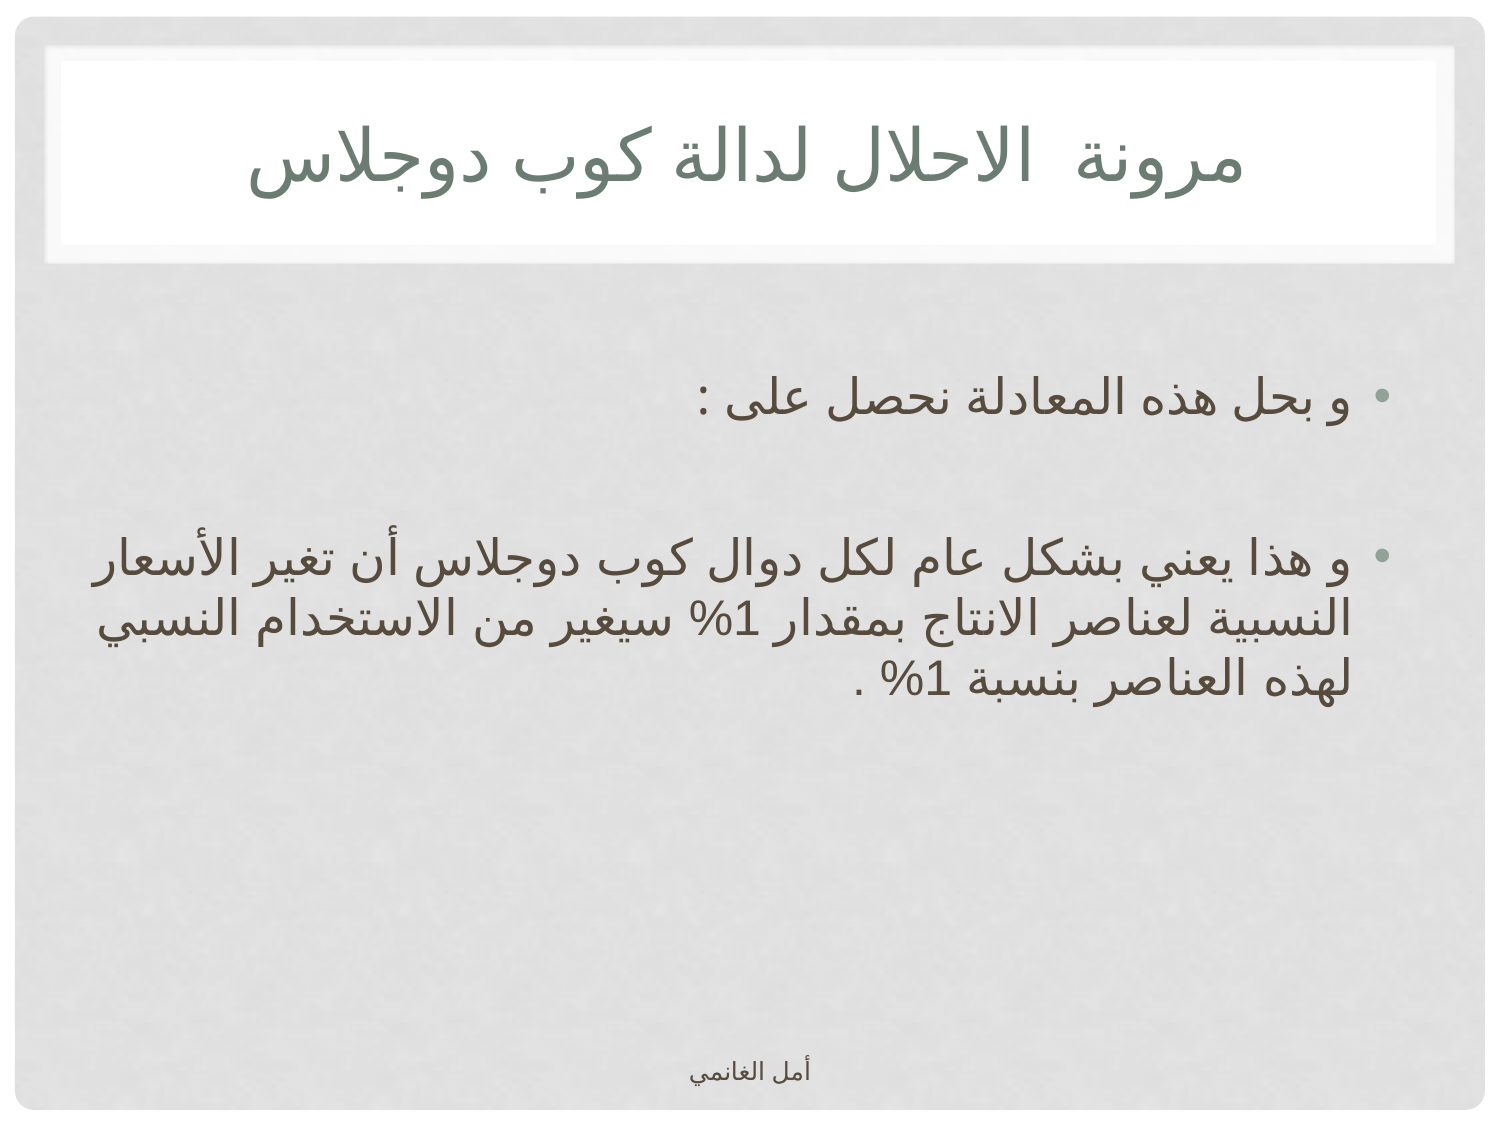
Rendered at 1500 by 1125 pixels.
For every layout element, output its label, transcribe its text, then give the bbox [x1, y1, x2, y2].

title مرونة الاحلال لدالة كوب دوجلاس [69, 66, 1425, 238]
footer أمل الغانمي [512, 1042, 988, 1103]
